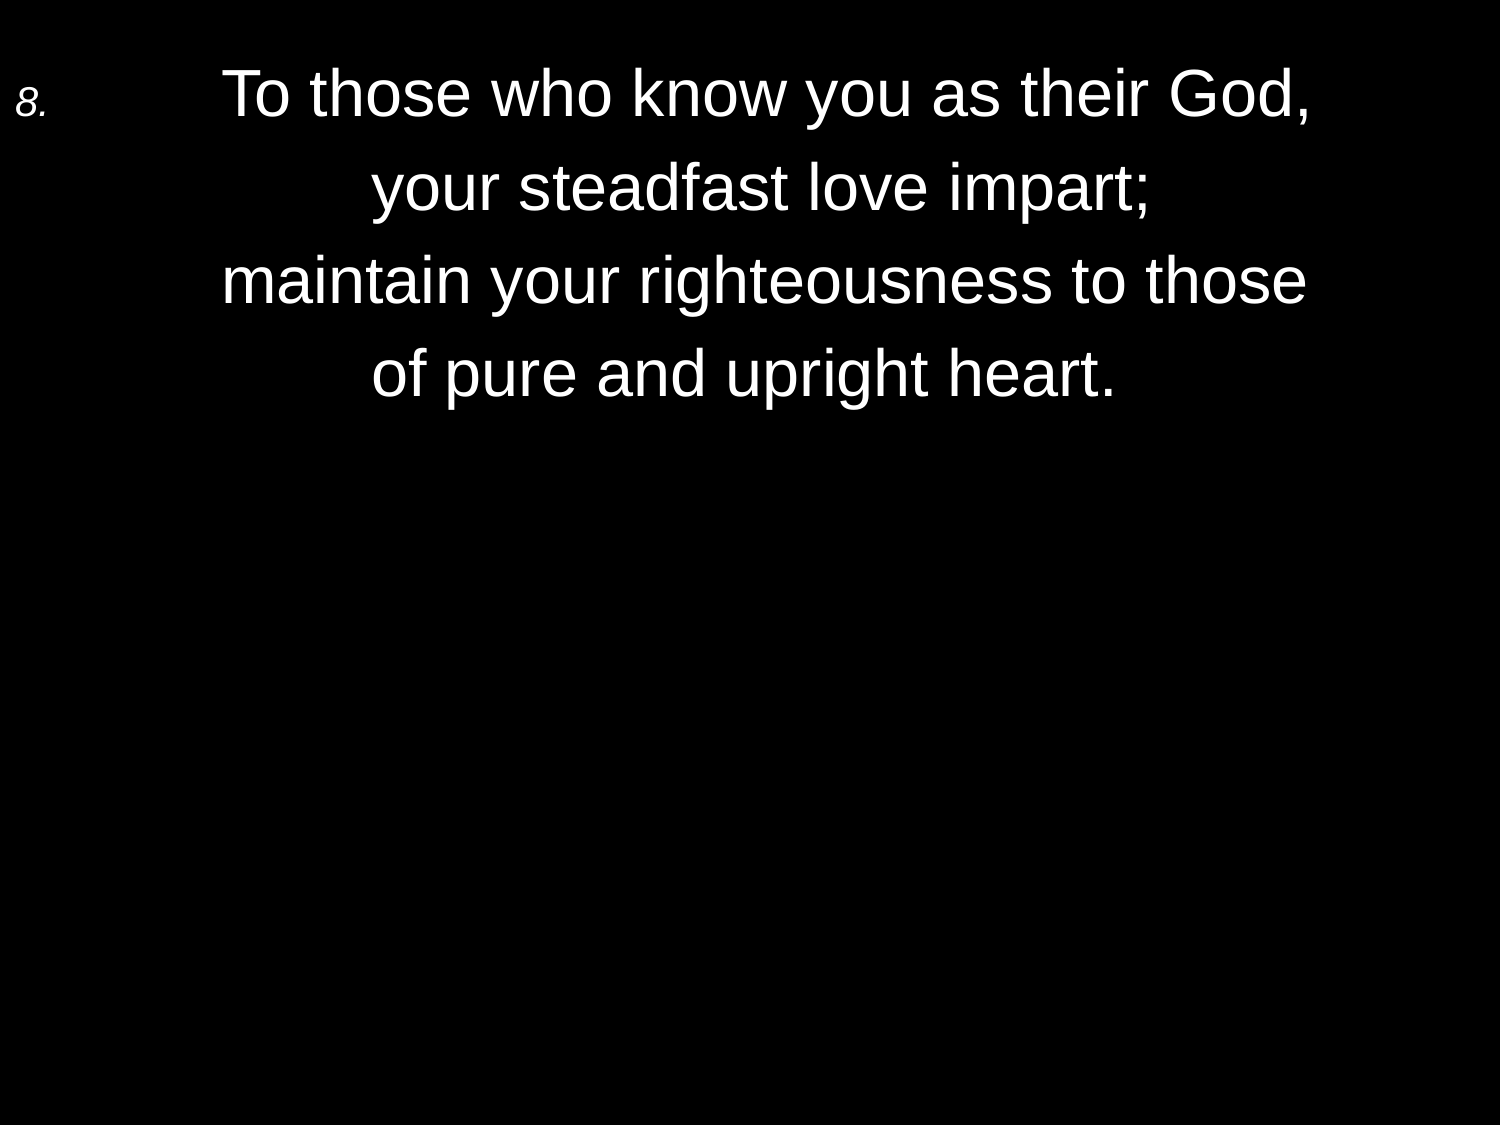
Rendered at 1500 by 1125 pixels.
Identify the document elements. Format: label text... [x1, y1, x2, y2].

list 8. To those who know you as their God, your steadfast love impart; maintain your righteousness to those of pure and upright heart. [0, 42, 1500, 1047]
